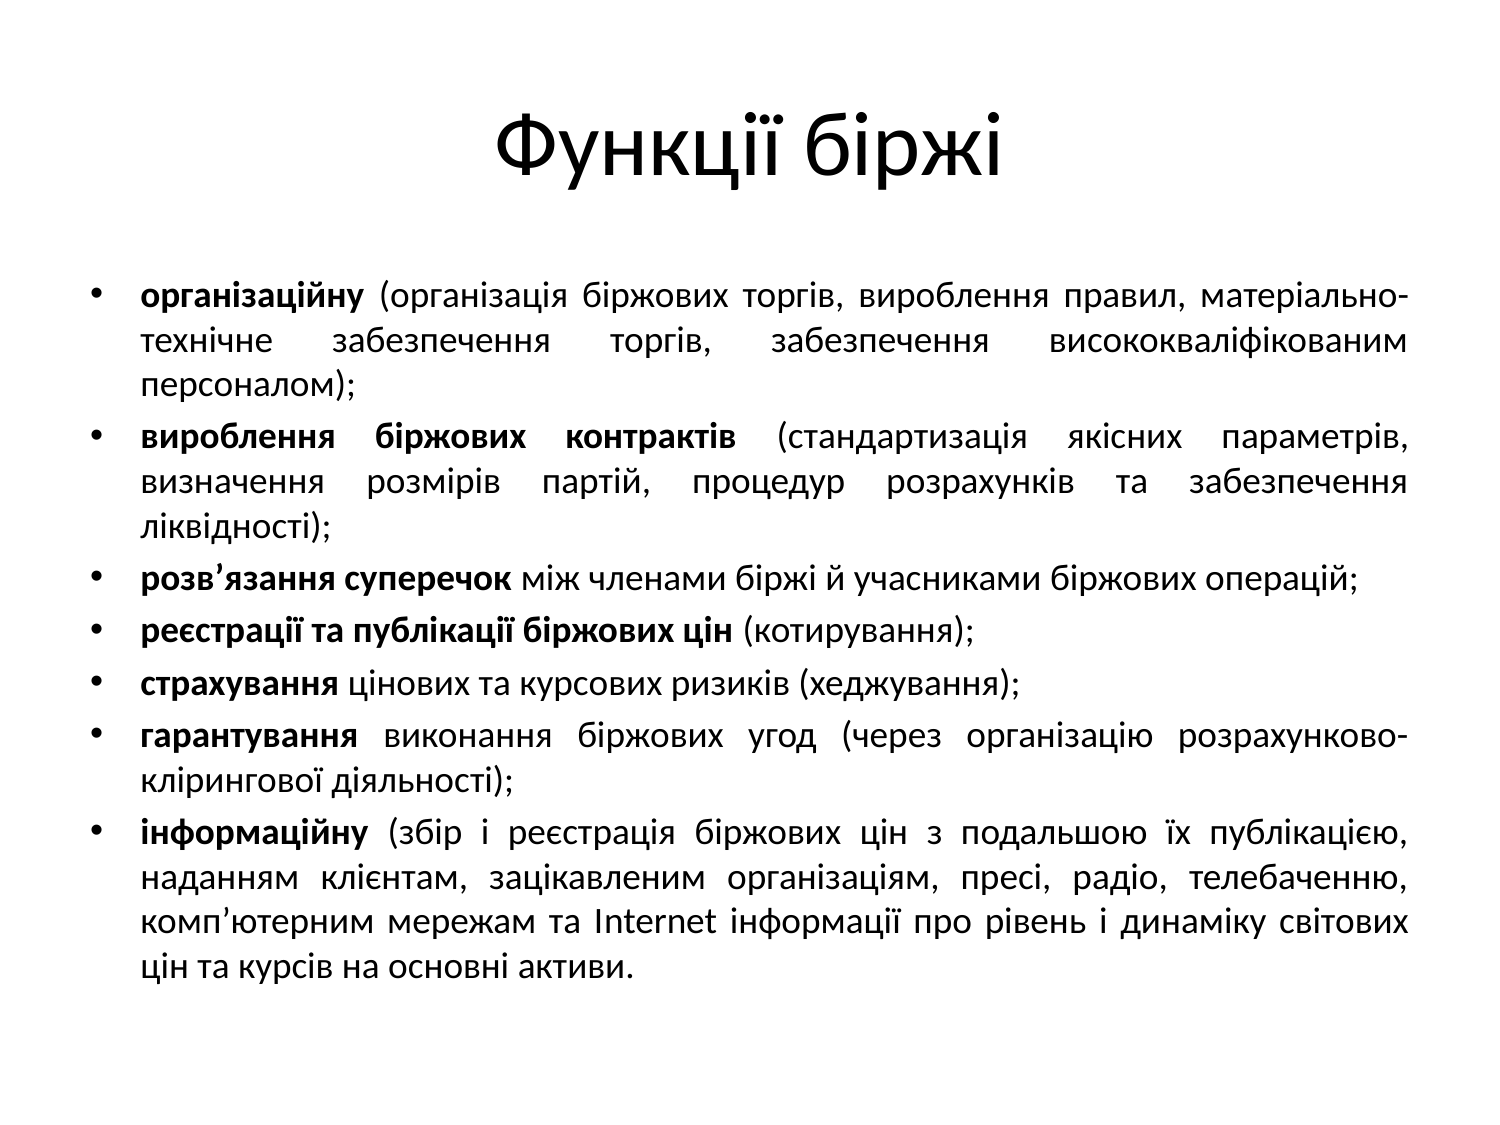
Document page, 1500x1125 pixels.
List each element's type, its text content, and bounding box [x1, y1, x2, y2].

title Функції біржі [75, 45, 1425, 233]
list організаційну (організація біржових торгів, вироблення правил, матеріально-технічне забезпечення торгів, забезпечення висококваліфікованим персоналом); вироблення біржових контрактів (стандартизація якісних параметрів, визначення розмірів партій, процедур розрахунків та забезпечення ліквідності); розв’язання суперечок між членами біржі й учасниками біржових операцій; реєстрації та публікації біржових цін (котирування); страхування цінових та курсових ризиків (хеджування); гарантування виконання біржових угод (через організацію розрахунково-клірингової діяльності); інформаційну (збір і реєстрація біржових цін з подальшою їх публікацією, наданням клієнтам, зацікавленим організаціям, пресі, радіо, телебаченню, комп’ютерним мережам та Іnternet інформації про рівень і динаміку світових цін та курсів на основні активи. [75, 262, 1425, 1005]
